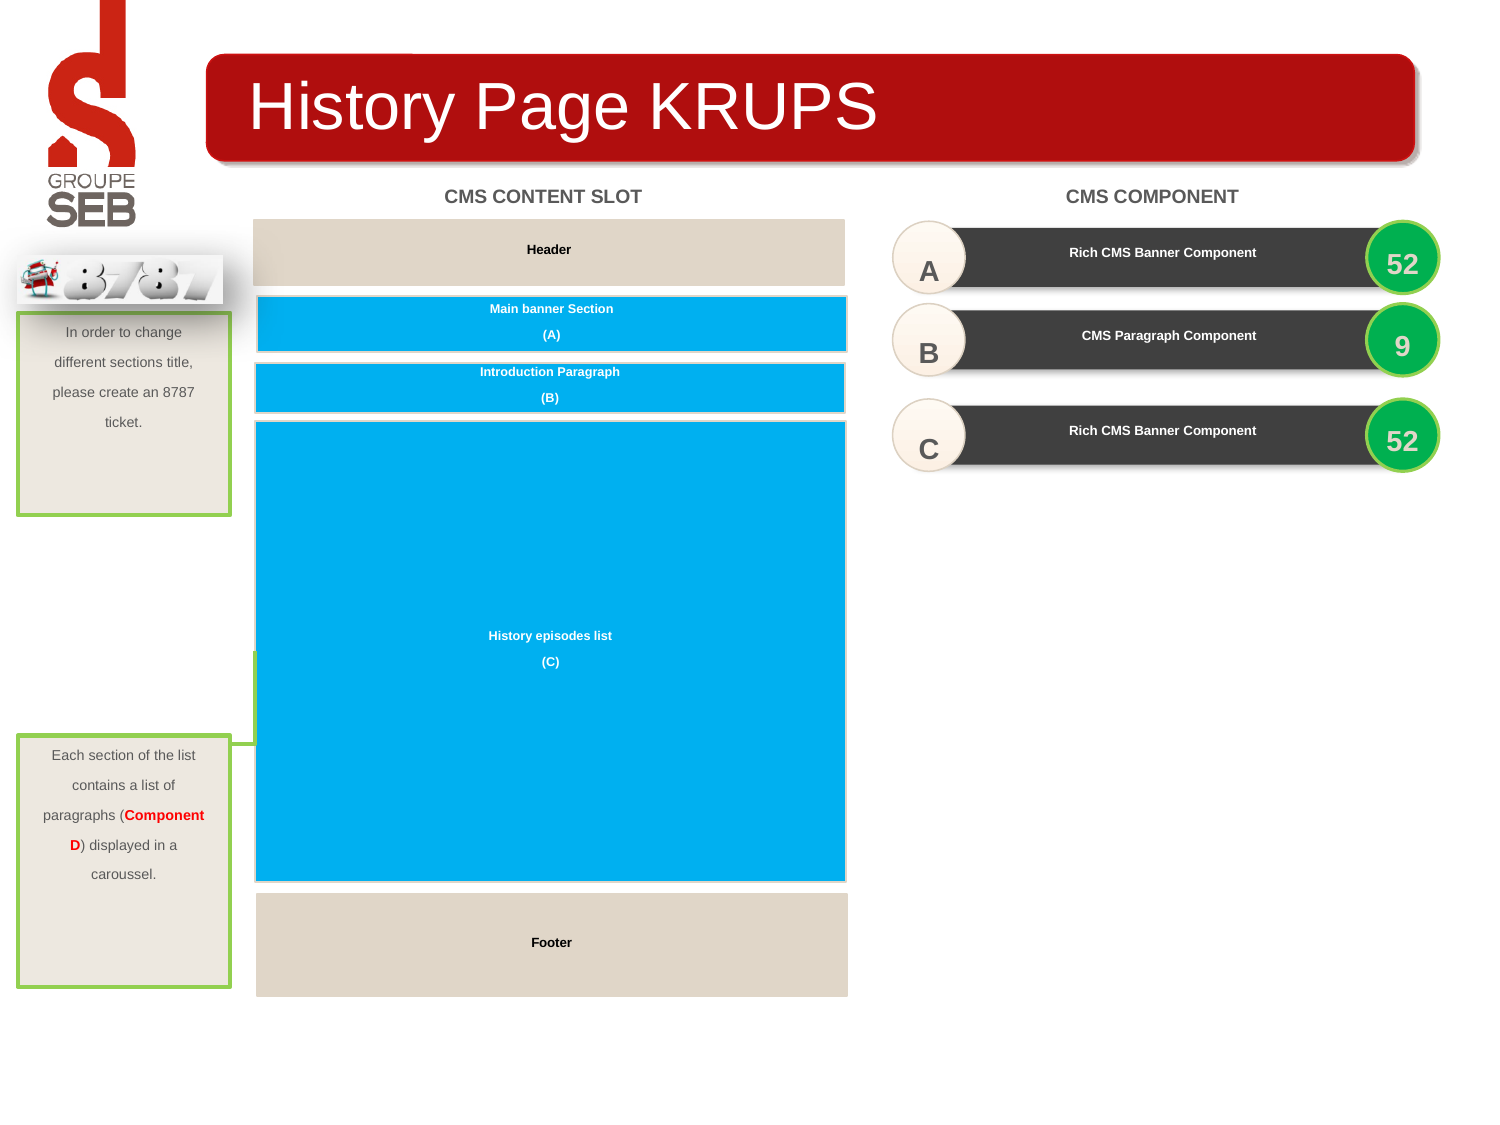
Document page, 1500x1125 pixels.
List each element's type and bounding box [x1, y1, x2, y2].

text_box [892, 398, 1440, 472]
text_box [17, 419, 848, 988]
text_box [252, 172, 846, 287]
text_box [253, 360, 847, 415]
title [234, 56, 1400, 149]
text_box [892, 303, 1440, 377]
text_box [892, 172, 1440, 294]
text_box [17, 312, 231, 516]
text_box [254, 892, 849, 998]
text_box [254, 294, 849, 354]
picture [0, 0, 223, 305]
